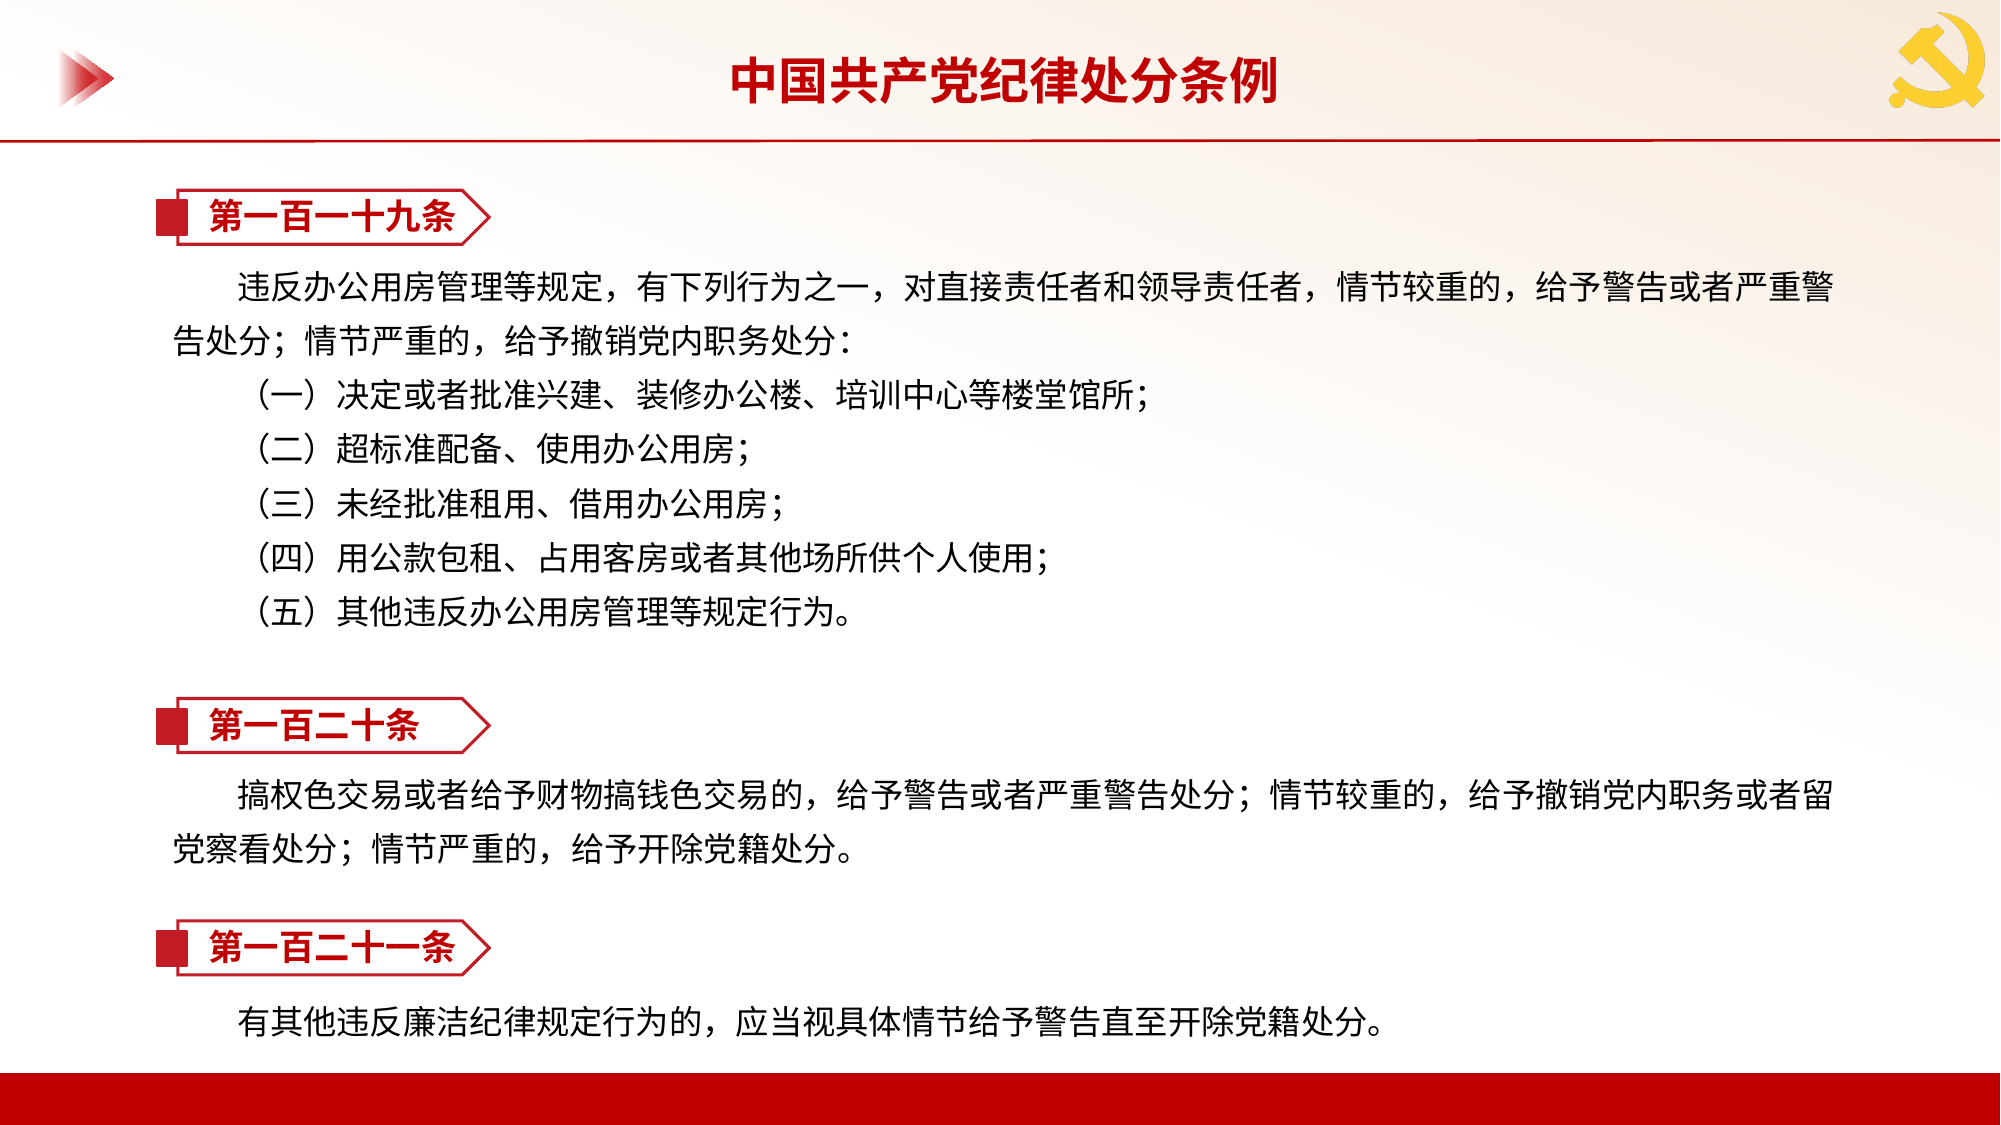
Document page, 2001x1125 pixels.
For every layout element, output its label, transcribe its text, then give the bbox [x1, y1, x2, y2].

text_box 搞权色交易或者给予财物搞钱色交易的，给予警告或者严重警告处分；情节较重的，给予撤销党内职务或者留党察看处分；情节严重的，给予开除党籍处分。 [157, 752, 1850, 835]
text_box 有其他违反廉洁纪律规定行为的，应当视具体情节给予警告直至开除党籍处分。 [157, 975, 1850, 1057]
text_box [156, 187, 490, 245]
text_box [0, 1072, 2000, 1125]
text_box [156, 917, 490, 976]
text_box 中国共产党纪律处分条例 [303, 29, 1705, 117]
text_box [156, 695, 490, 754]
picture [1889, 12, 1985, 108]
text_box 违反办公用房管理等规定，有下列行为之一，对直接责任者和领导责任者，情节较重的，给予警告或者严重警告处分；情节严重的，给予撤销党内职务处分： （一）决定或者批准兴建、装修办公楼、培训中心等楼堂馆所； （二）超标准配备、使用办公用房； （三）未经批准租用、借用办公用房； （四）用公款包租、占用客房或者其他场所供个人使用； （五）其他违反办公用房管理等规定行为。 [157, 244, 1850, 326]
